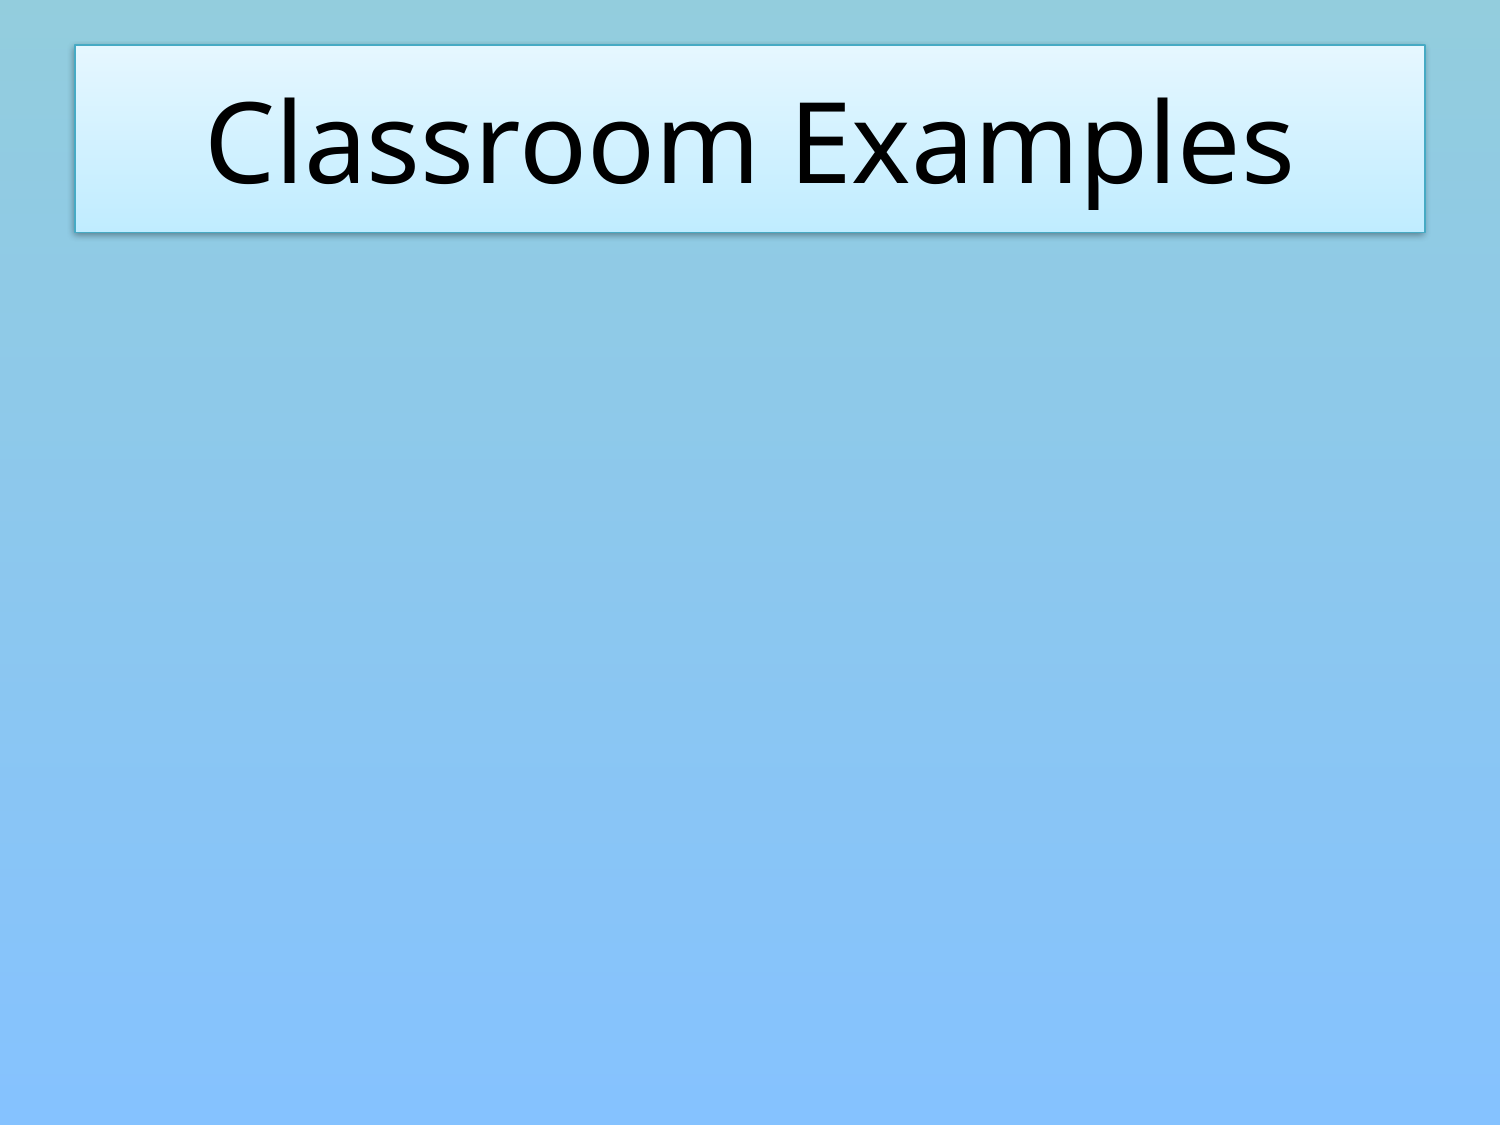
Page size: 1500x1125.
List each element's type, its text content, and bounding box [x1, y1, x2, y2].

title Classroom Examples [74, 44, 1426, 233]
